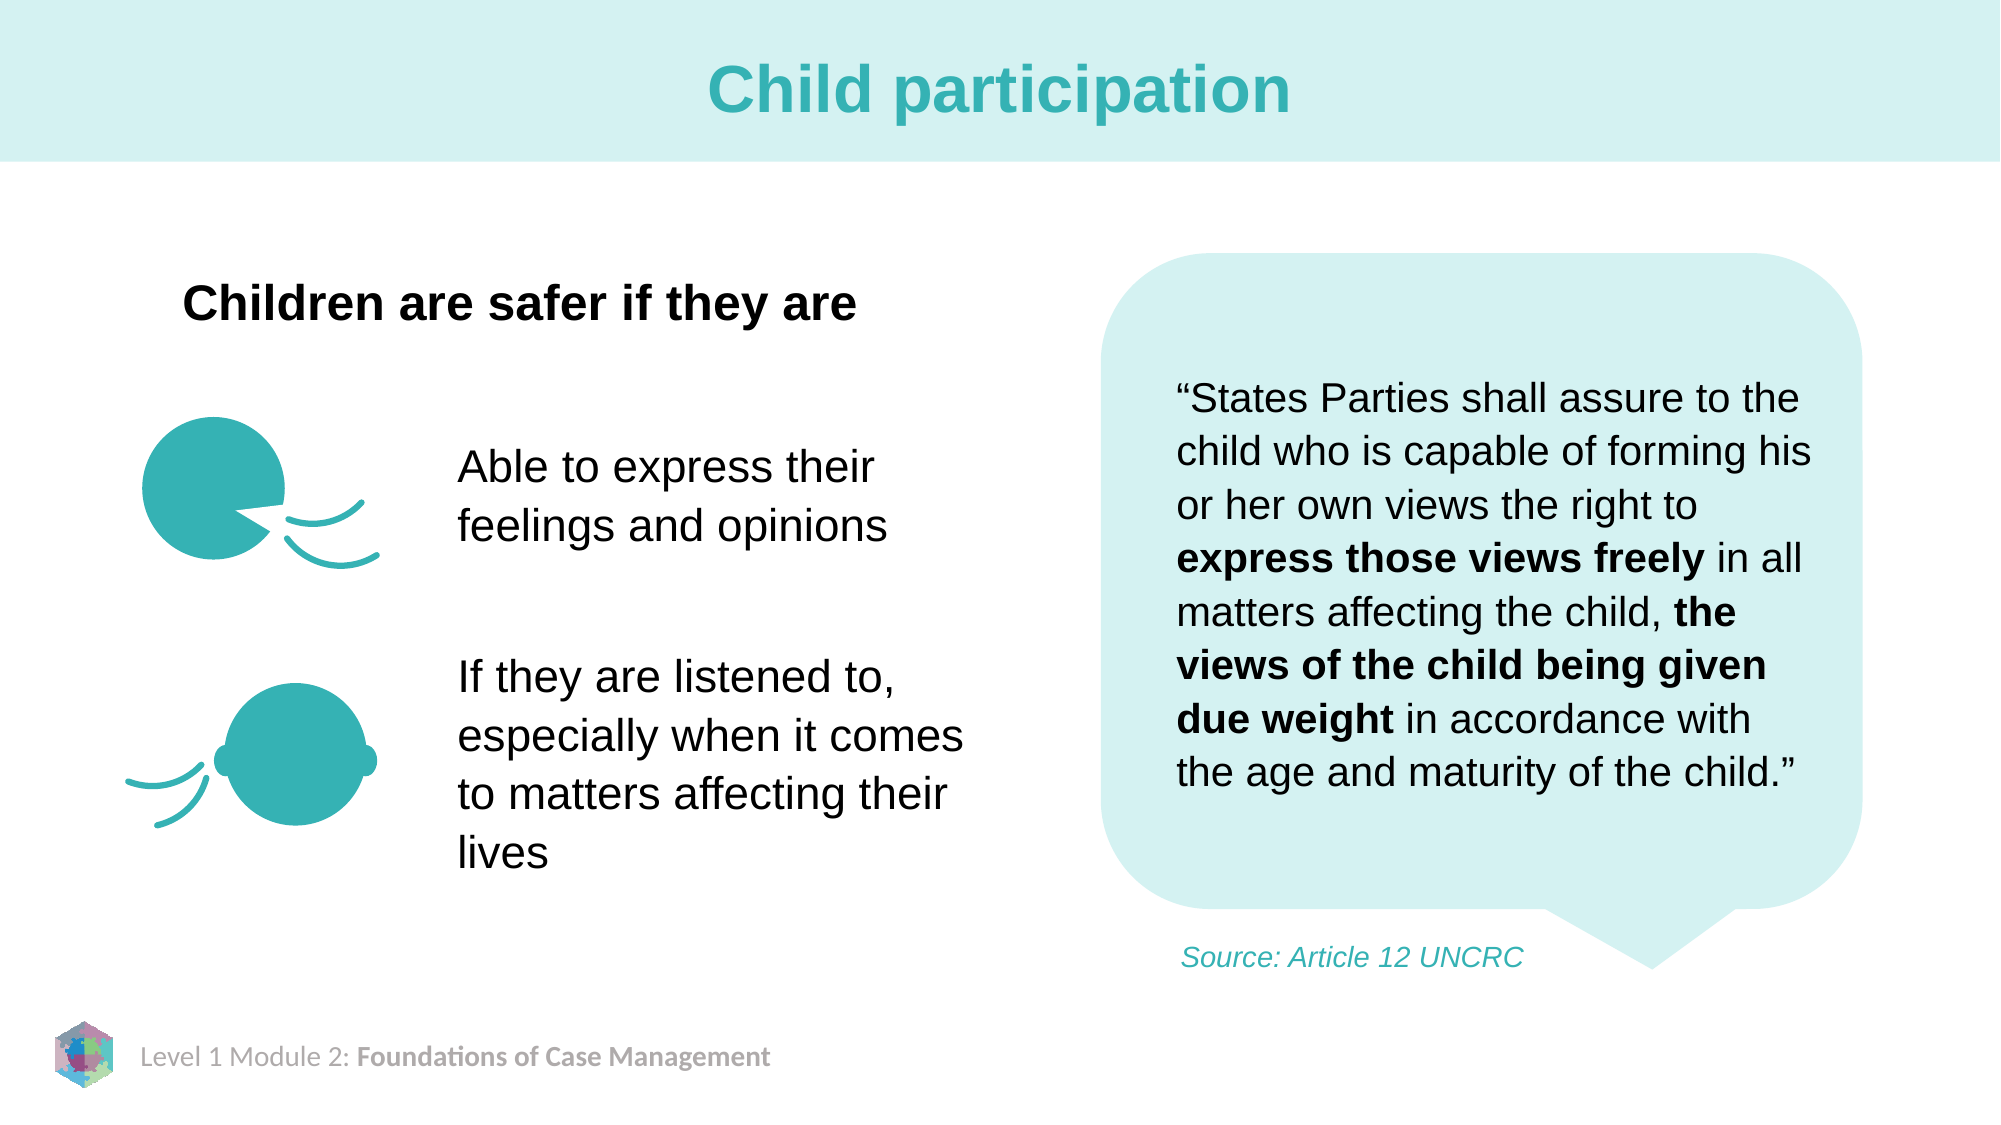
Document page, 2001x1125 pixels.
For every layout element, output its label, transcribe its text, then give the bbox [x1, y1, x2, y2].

picture [55, 1021, 113, 1088]
text_box “States Parties shall assure to the child who is capable of forming his or her own views the right to express those views freely in all matters affecting the child, the views of the child being given due weight in accordance with the age and maturity of the child.” [1099, 252, 1864, 931]
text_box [75, 653, 378, 828]
title Child participation [137, 19, 1863, 163]
text_box Source: Article 12 UNCRC [1165, 931, 1894, 1016]
text_box Able to express their feelings and opinions If they are listened to, especially when it comes to matters affecting their lives [442, 425, 999, 886]
text_box Children are safer if they are [167, 258, 949, 338]
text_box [142, 390, 408, 566]
